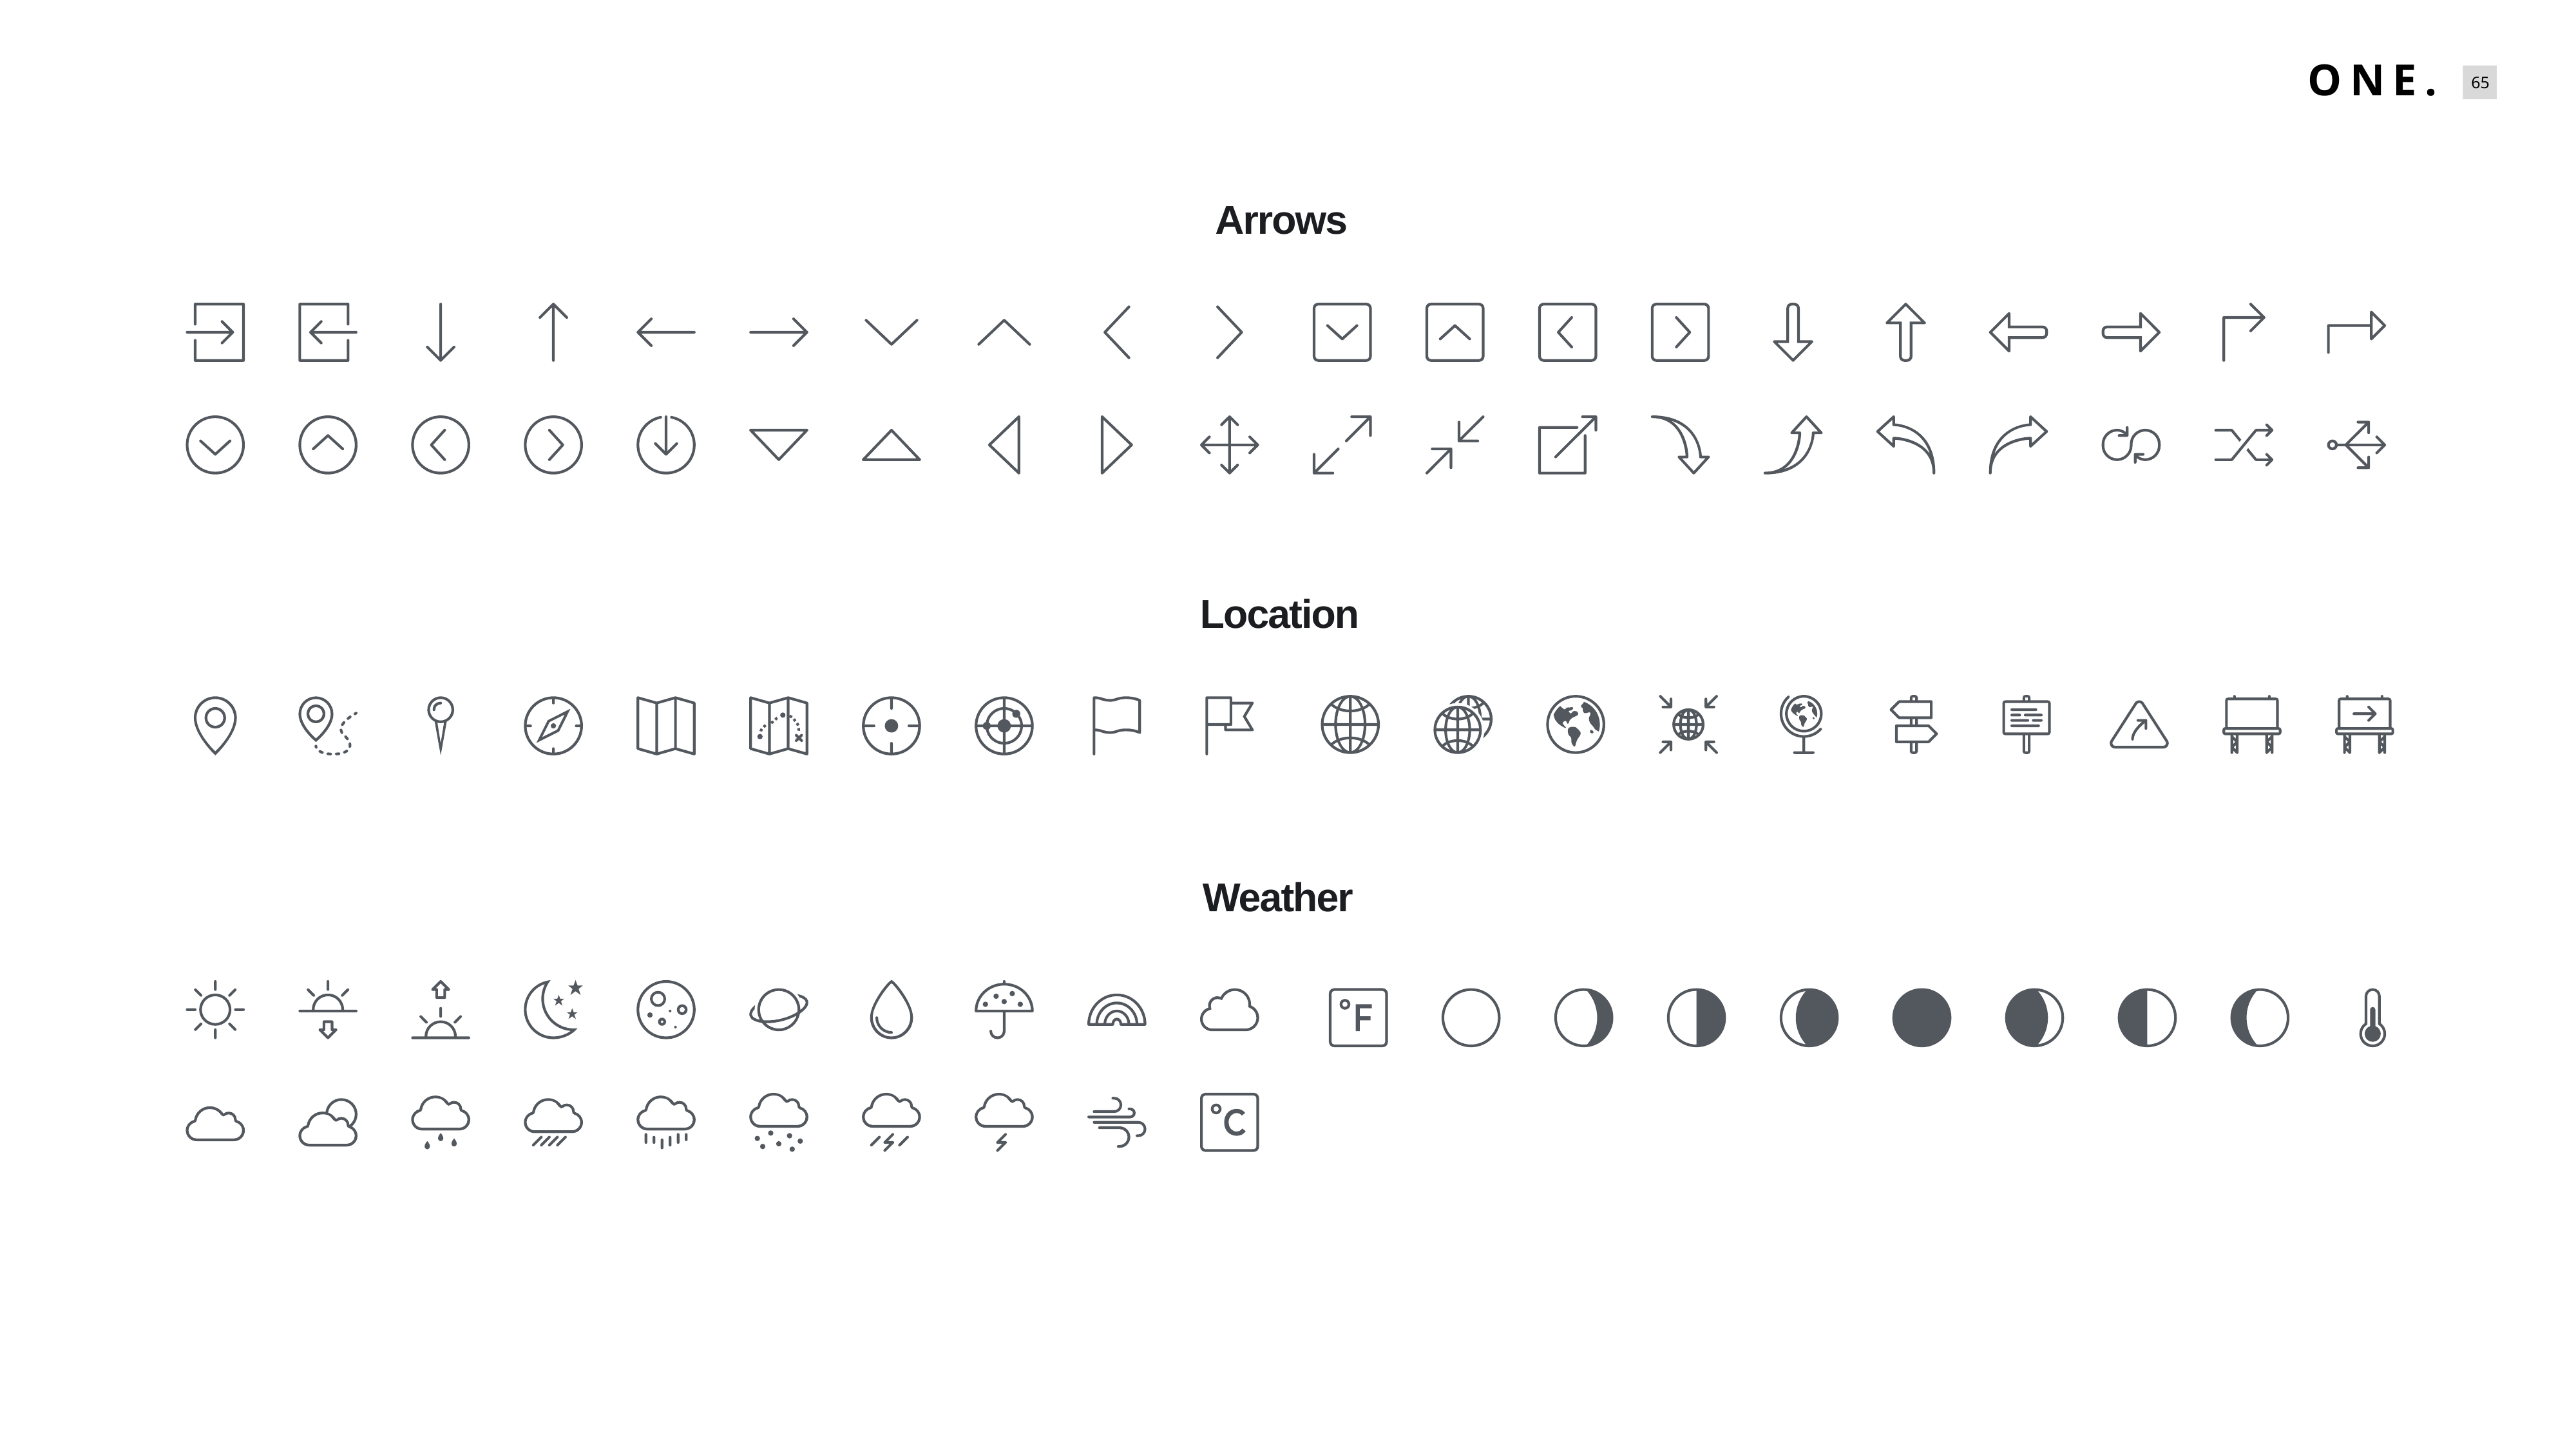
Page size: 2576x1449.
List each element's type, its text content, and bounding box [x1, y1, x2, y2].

text_box [1538, 426, 1587, 475]
text_box [1666, 988, 1726, 1048]
text_box Location [1196, 583, 1364, 640]
text_box [1650, 303, 1710, 362]
text_box [1546, 695, 1606, 754]
text_box [327, 980, 330, 991]
text_box [749, 317, 808, 347]
text_box [1441, 988, 1501, 1048]
text_box [568, 980, 583, 995]
text_box [411, 415, 470, 475]
text_box Weather [1198, 867, 1358, 924]
text_box [524, 1098, 583, 1133]
text_box [1704, 695, 1718, 708]
text_box [1876, 415, 1936, 475]
text_box [2222, 695, 2282, 754]
text_box [1779, 988, 1839, 1048]
text_box [339, 728, 343, 734]
text_box [862, 1092, 921, 1128]
text_box [862, 696, 921, 755]
text_box [768, 1130, 774, 1136]
text_box [1892, 988, 1952, 1048]
text_box [1885, 303, 1926, 362]
text_box [2327, 310, 2387, 354]
text_box [344, 735, 349, 741]
text_box [2214, 423, 2274, 461]
text_box [1554, 415, 1598, 459]
text_box [1449, 695, 1493, 739]
text_box [2335, 695, 2394, 754]
text_box [636, 415, 696, 475]
text_box [1989, 312, 2048, 353]
text_box [531, 1135, 543, 1147]
text_box [341, 721, 346, 726]
text_box [524, 415, 583, 475]
text_box [186, 415, 245, 475]
text_box [2005, 988, 2065, 1048]
text_box [524, 980, 578, 1039]
text_box [2327, 421, 2387, 469]
text_box [862, 428, 921, 461]
text_box [214, 980, 217, 991]
text_box [787, 1133, 792, 1139]
text_box [2110, 700, 2169, 749]
text_box [660, 1138, 663, 1150]
text_box [749, 696, 808, 755]
text_box [1328, 988, 1388, 1048]
text_box [975, 696, 1034, 755]
text_box [540, 1135, 551, 1147]
text_box [864, 319, 919, 346]
text_box [1100, 415, 1133, 475]
text_box [427, 696, 455, 755]
text_box [228, 1022, 237, 1031]
text_box [797, 1138, 803, 1144]
text_box [194, 1022, 203, 1031]
text_box [425, 1141, 430, 1150]
text_box [1659, 695, 1673, 708]
text_box [870, 980, 913, 1039]
text_box [636, 1095, 696, 1131]
text_box [1205, 696, 1254, 755]
text_box [437, 1133, 444, 1142]
text_box [1672, 708, 1705, 741]
text_box [186, 1008, 197, 1011]
text_box [1092, 1121, 1147, 1137]
text_box [453, 1015, 463, 1024]
text_box [1098, 1126, 1131, 1148]
text_box [193, 303, 245, 362]
text_box [214, 1028, 217, 1039]
text_box Arrows [1210, 190, 1352, 247]
text_box [1087, 993, 1147, 1026]
text_box [298, 415, 358, 475]
text_box [749, 1092, 808, 1128]
text_box [439, 1007, 443, 1018]
text_box [309, 320, 358, 345]
text_box [298, 1098, 358, 1147]
text_box [2246, 448, 2274, 467]
text_box [307, 988, 316, 997]
text_box [426, 303, 456, 362]
text_box [1200, 988, 1259, 1032]
text_box [341, 988, 350, 997]
text_box [2230, 988, 2290, 1048]
text_box [898, 1135, 910, 1147]
text_box [977, 319, 1031, 346]
text_box [318, 1020, 338, 1039]
text_box [343, 750, 348, 754]
text_box [524, 696, 583, 755]
text_box [636, 317, 696, 347]
text_box [419, 1015, 428, 1024]
text_box [676, 1133, 680, 1144]
text_box [234, 1008, 245, 1011]
text_box [298, 696, 334, 743]
text_box [2222, 303, 2266, 362]
text_box [186, 1106, 245, 1142]
text_box [987, 415, 1020, 475]
text_box [975, 1092, 1034, 1128]
text_box [1200, 415, 1259, 475]
text_box [539, 303, 568, 362]
text_box [318, 750, 324, 754]
text_box [334, 752, 341, 755]
text_box [1785, 695, 1823, 733]
text_box [1087, 1107, 1136, 1119]
text_box [1989, 415, 2048, 475]
text_box [228, 988, 237, 997]
text_box [194, 988, 203, 997]
text_box [685, 1133, 688, 1142]
text_box [1704, 740, 1718, 754]
text_box [298, 303, 350, 362]
text_box [1344, 415, 1372, 442]
text_box [193, 696, 237, 755]
text_box [883, 1133, 895, 1152]
text_box [636, 696, 696, 755]
text_box [1554, 988, 1614, 1048]
text_box [186, 320, 234, 345]
text_box [1092, 696, 1141, 755]
text_box [1103, 305, 1131, 359]
text_box [2359, 988, 2387, 1048]
text_box [1779, 696, 1822, 754]
text_box [2101, 312, 2161, 353]
text_box [636, 980, 696, 1039]
text_box [1216, 305, 1243, 359]
text_box [1457, 415, 1485, 442]
text_box [996, 1133, 1007, 1152]
text_box [1538, 303, 1598, 362]
text_box [754, 1135, 760, 1141]
text_box [669, 1135, 672, 1147]
text_box [1092, 1097, 1123, 1113]
text_box [2002, 695, 2051, 754]
text_box [789, 1146, 796, 1152]
text_box [451, 1138, 457, 1147]
text_box [1312, 448, 1340, 475]
text_box [1425, 448, 1453, 475]
text_box [347, 715, 352, 720]
text_box [1763, 415, 1823, 475]
text_box [348, 742, 352, 748]
text_box [411, 1020, 470, 1039]
text_box [749, 988, 808, 1032]
text_box [870, 1135, 881, 1147]
text_box [548, 1135, 559, 1147]
text_box [1433, 705, 1482, 754]
text_box [2101, 426, 2161, 464]
text_box [776, 1141, 782, 1147]
text_box [431, 980, 450, 999]
text_box [1659, 740, 1673, 754]
text_box [326, 752, 332, 755]
text_box [556, 1135, 567, 1147]
text_box [975, 980, 1034, 1039]
text_box [644, 1133, 647, 1144]
text_box [1650, 415, 1710, 475]
text_box [2117, 988, 2177, 1048]
text_box [1321, 695, 1380, 754]
text_box [1425, 303, 1485, 362]
text_box [411, 1095, 470, 1131]
text_box [298, 993, 358, 1012]
text_box [1773, 303, 1813, 362]
text_box [1200, 1092, 1259, 1152]
text_box [1889, 695, 1938, 754]
text_box [199, 993, 232, 1026]
text_box [749, 428, 808, 461]
text_box [653, 1135, 656, 1144]
text_box [1312, 303, 1372, 362]
text_box [759, 1144, 766, 1150]
